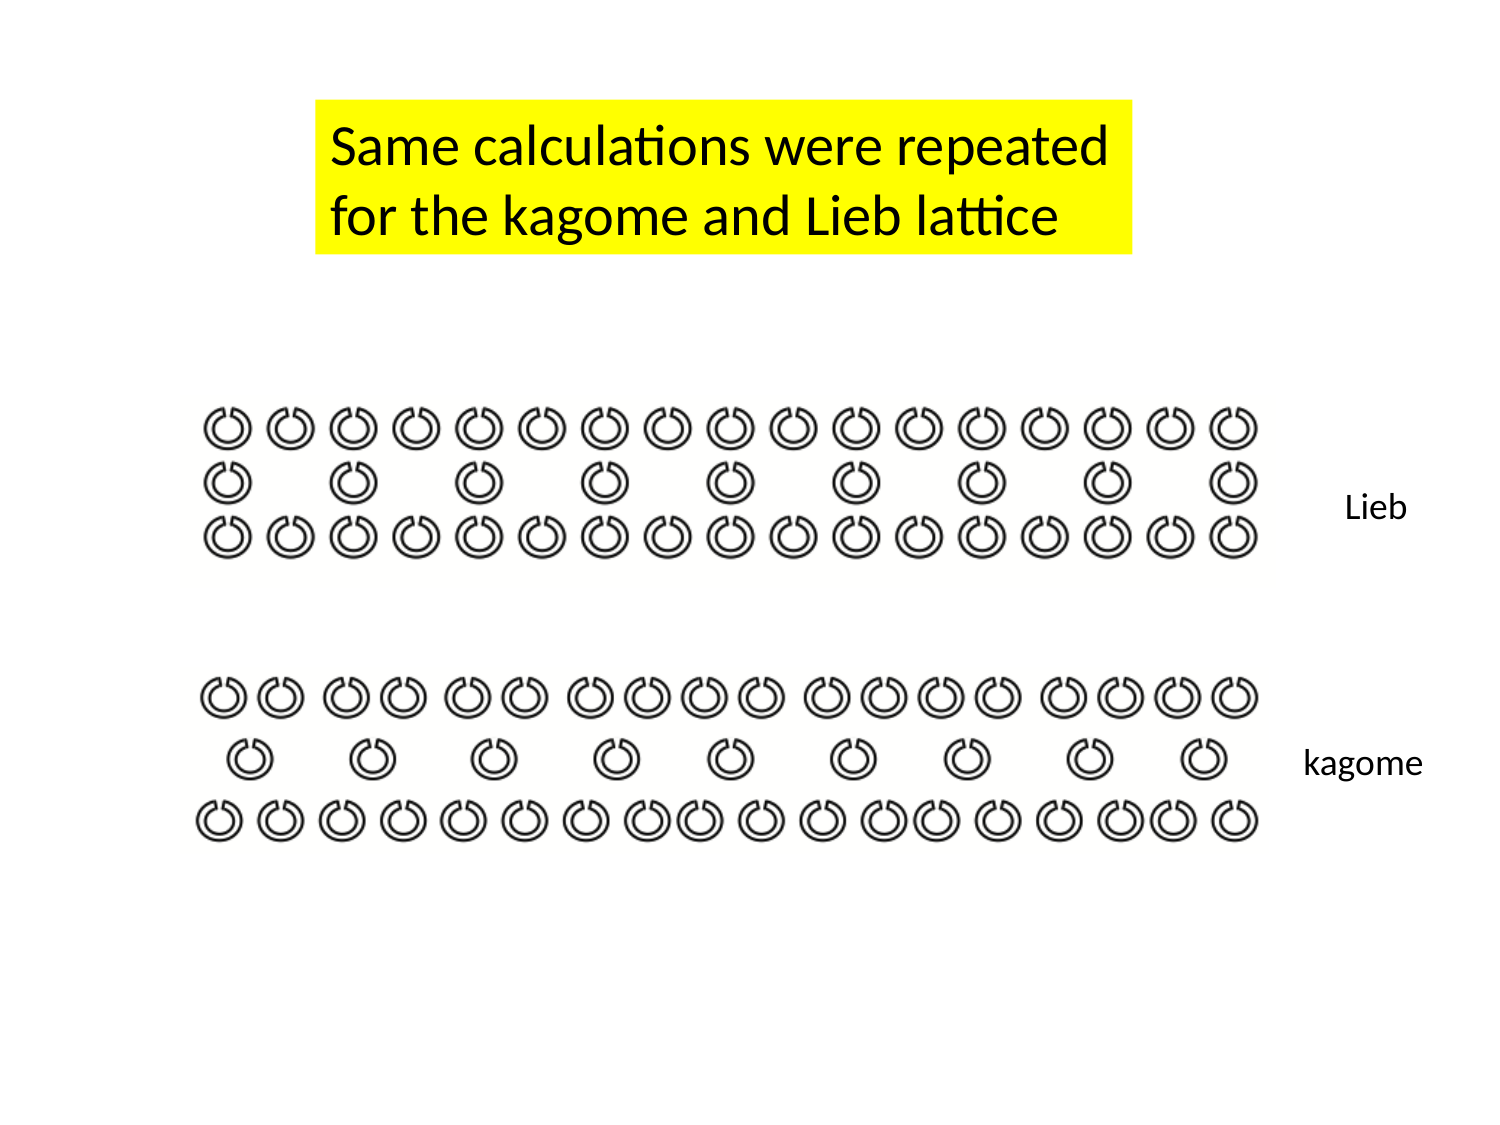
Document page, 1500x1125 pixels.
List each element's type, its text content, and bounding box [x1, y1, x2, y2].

text_box Lieb [1330, 474, 1459, 535]
picture [179, 667, 1289, 869]
picture [179, 395, 1276, 588]
text_box kagome [1294, 730, 1459, 791]
text_box Same calculations were repeated for the kagome and Lieb lattice [315, 99, 1133, 255]
